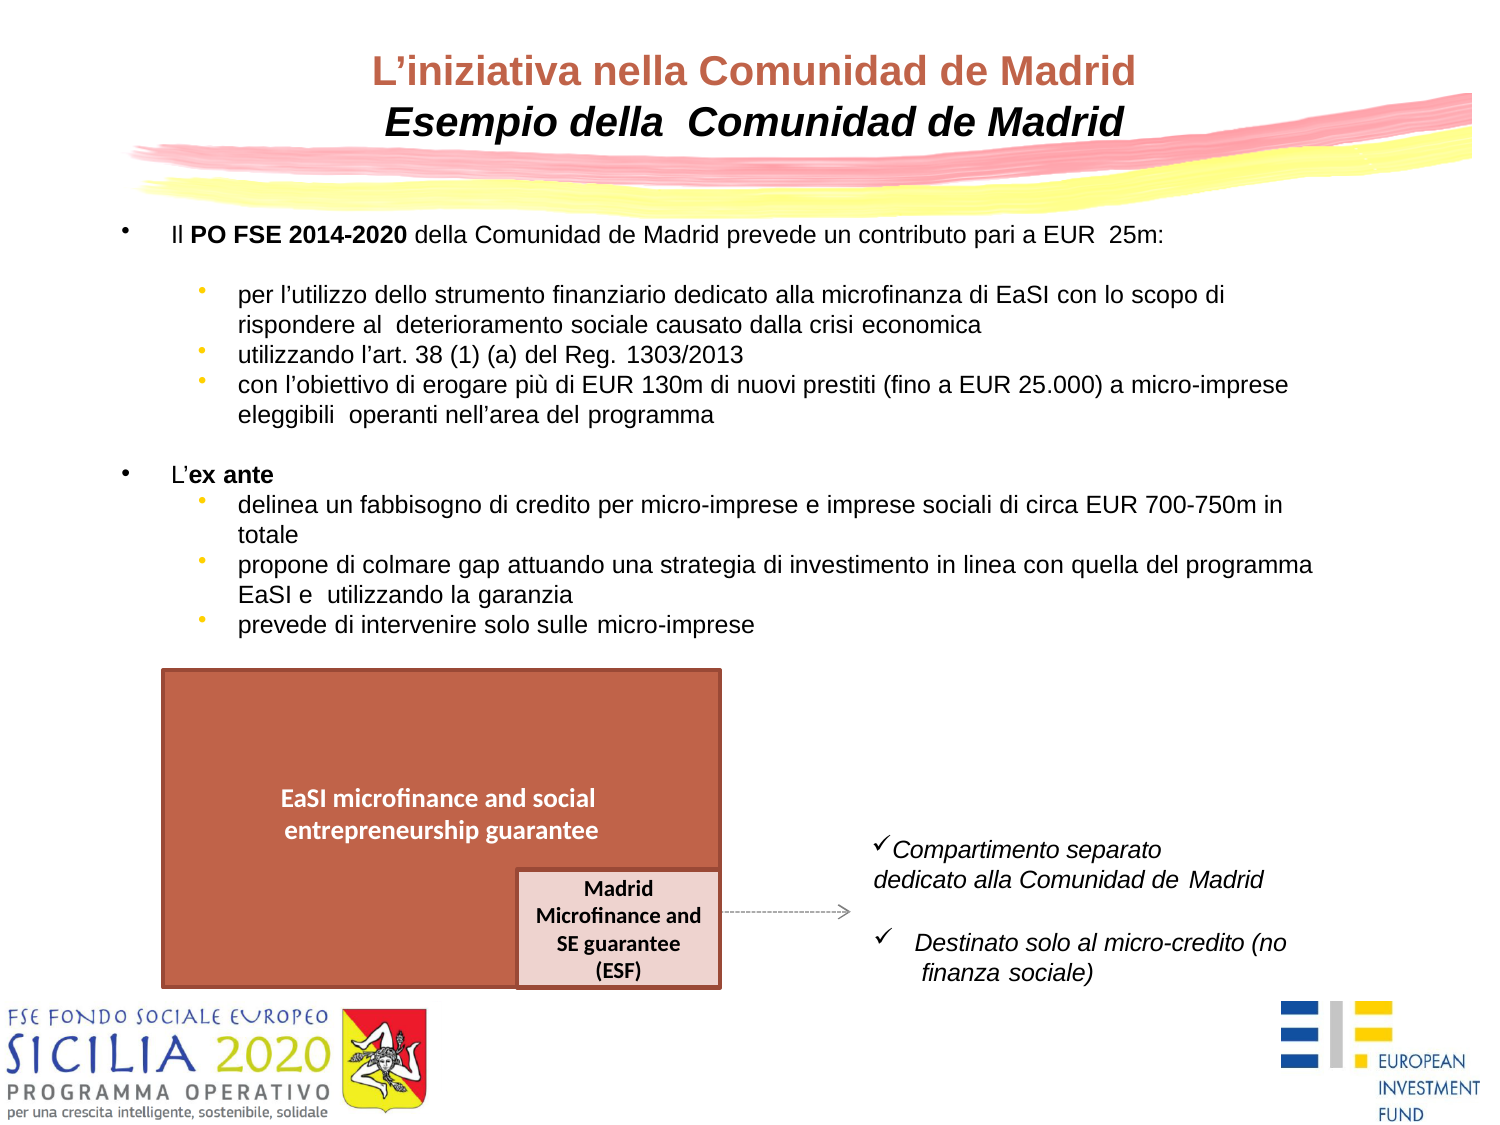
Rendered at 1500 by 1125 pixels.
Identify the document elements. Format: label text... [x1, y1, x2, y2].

picture [1281, 1001, 1480, 1123]
text_box EaSI microfinance and social entrepreneurship guarantee [161, 668, 722, 989]
title L’iniziativa nella Comunidad de Madrid Esempio della Comunidad de Madrid [78, 0, 1429, 91]
text_box Il PO FSE 2014-2020 della Comunidad de Madrid prevede un contributo pari a EUR 25m: per l’utilizzo dello strumento finanziario dedicato alla microfinanza di EaSI con lo scopo di rispondere al deterioramento sociale causato dalla crisi economica utilizzando l’art. 38 (1) (a) del Reg. 1303/2013 con l’obiettivo di erogare più di EUR 130m di nuovi prestiti (fino a EUR 25.000) a micro-imprese eleggibili operanti nell’area del programma L’ex ante delinea un fabbisogno di credito per micro-imprese e imprese sociali di circa EUR 700-750m in totale propone di colmare gap attuando una strategia di investimento in linea con quella del programma EaSI e utilizzando la garanzia prevede di intervenire solo sulle micro-imprese [119, 232, 1320, 638]
text_box Madrid Microfinance and SE guarantee (ESF) [515, 867, 722, 990]
picture [72, 93, 1473, 224]
text_box [837, 904, 851, 920]
text_box Compartimento separato dedicato alla Comunidad de Madrid Destinato solo al micro-credito (no finanza sociale) [871, 831, 1293, 986]
picture [2, 1001, 442, 1123]
